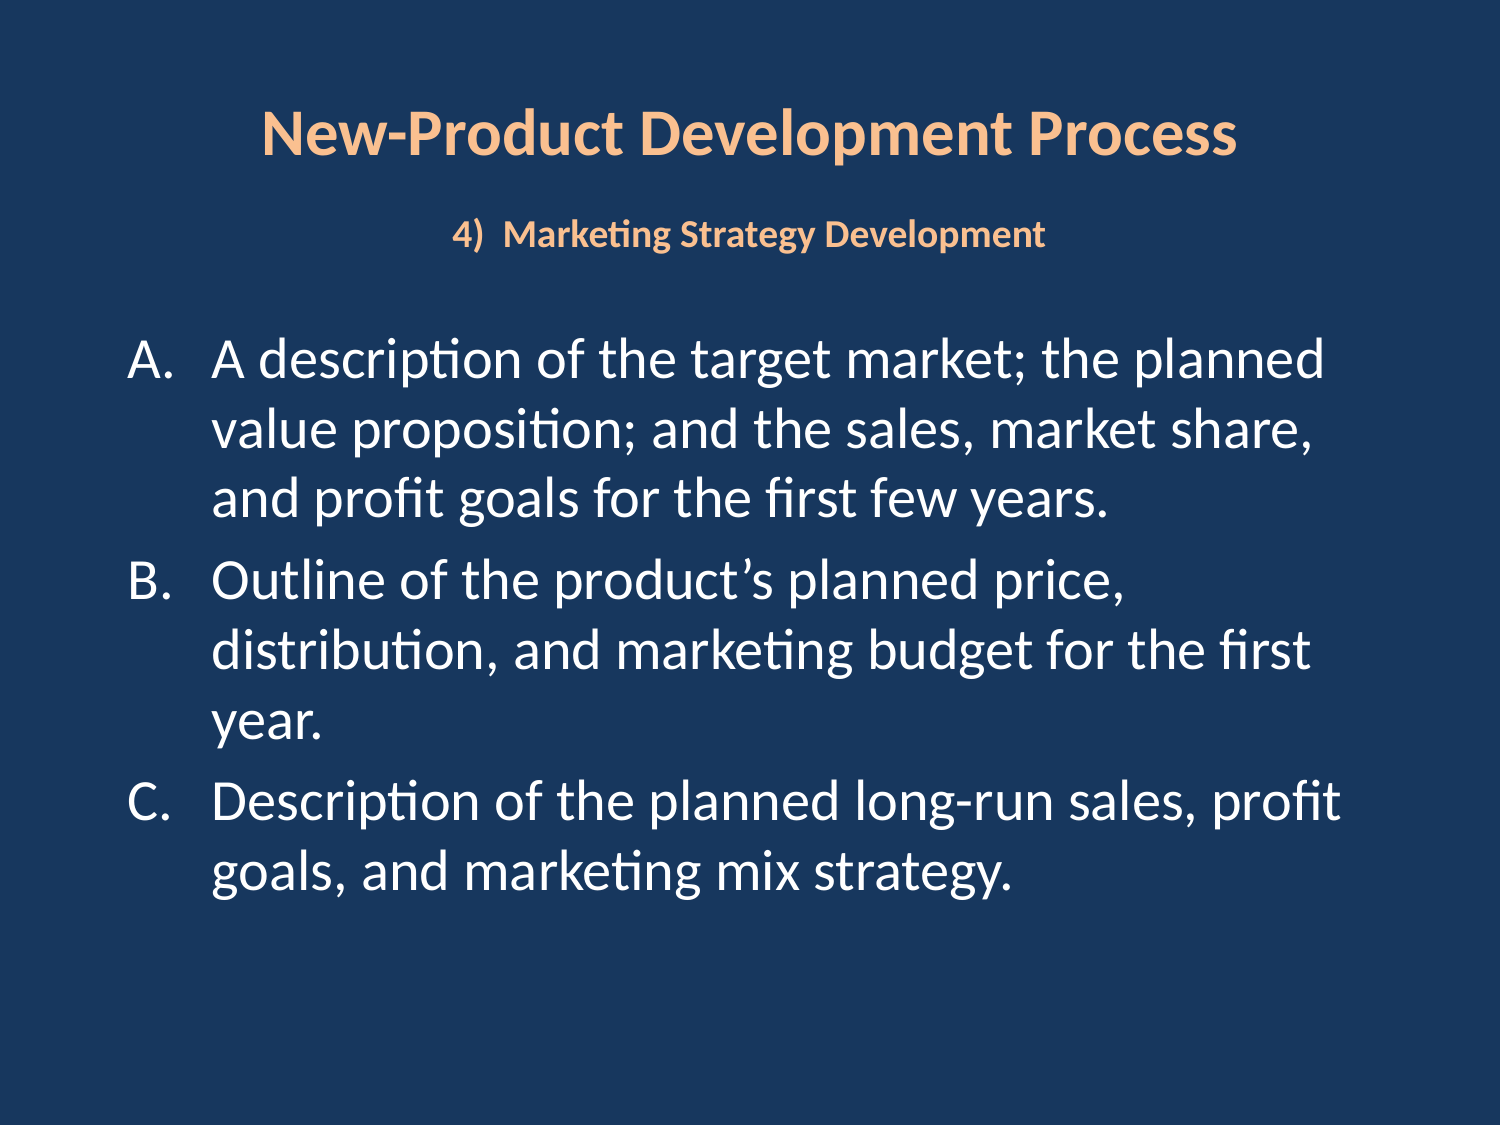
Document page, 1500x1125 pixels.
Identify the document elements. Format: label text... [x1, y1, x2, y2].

title New-Product Development Process [0, 37, 1500, 200]
list A description of the target market; the planned value proposition; and the sales, market share, and profit goals for the first few years. Outline of the product’s planned price, distribution, and marketing budget for the first year. Description of the planned long-run sales, profit goals, and marketing mix strategy. [112, 312, 1388, 988]
list 4) Marketing Strategy Development [0, 200, 1500, 263]
